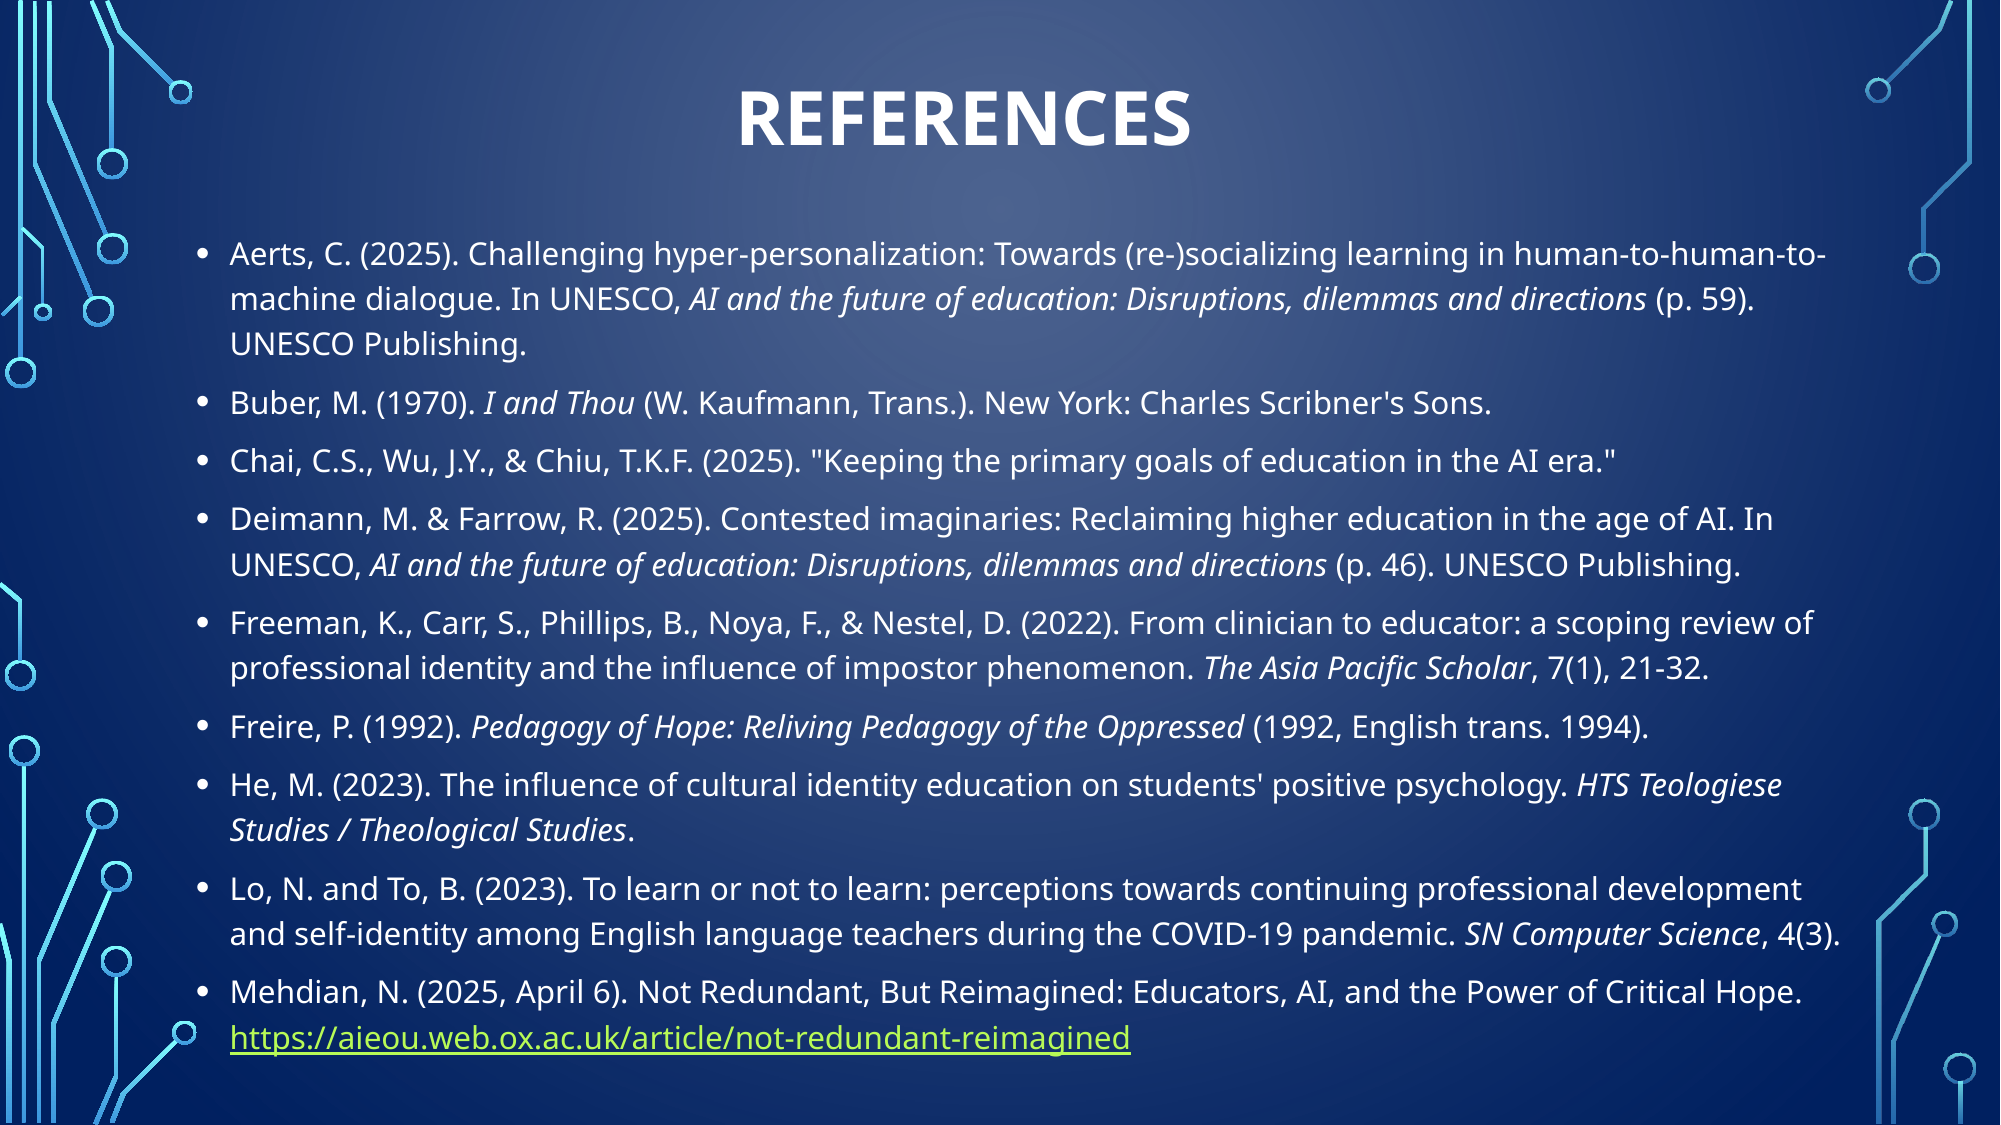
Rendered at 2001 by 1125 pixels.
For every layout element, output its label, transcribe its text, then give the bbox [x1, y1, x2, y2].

list Aerts, C. (2025). Challenging hyper-personalization: Towards (re-)socializing learning in human-to-human-to-machine dialogue. In UNESCO, AI and the future of education: Disruptions, dilemmas and directions (p. 59). UNESCO Publishing. Buber, M. (1970). I and Thou (W. Kaufmann, Trans.). New York: Charles Scribner's Sons. Chai, C.S., Wu, J.Y., & Chiu, T.K.F. (2025). "Keeping the primary goals of education in the AI era." Deimann, M. & Farrow, R. (2025). Contested imaginaries: Reclaiming higher education in the age of AI. In UNESCO, AI and the future of education: Disruptions, dilemmas and directions (p. 46). UNESCO Publishing. Freeman, K., Carr, S., Phillips, B., Noya, F., & Nestel, D. (2022). From clinician to educator: a scoping review of professional identity and the influence of impostor phenomenon. The Asia Pacific Scholar, 7(1), 21-32. Freire, P. (1992). Pedagogy of Hope: Reliving Pedagogy of the Oppressed (1992, English trans. 1994). He, M. (2023). The influence of cultural identity education on students' positive psychology. HTS Teologiese Studies / Theological Studies. Lo, N. and To, B. (2023). To learn or not to learn: perceptions towards continuing professional development and self-identity among English language teachers during the COVID-19 pandemic. SN Computer Science, 4(3). Mehdian, N. (2025, April 6). Not Redundant, But Reimagined: Educators, AI, and the Power of Critical Hope. https://aieou.web.ox.ac.uk/article/not-redundant-reimagined [180, 218, 1873, 1125]
title References [720, 0, 2000, 243]
